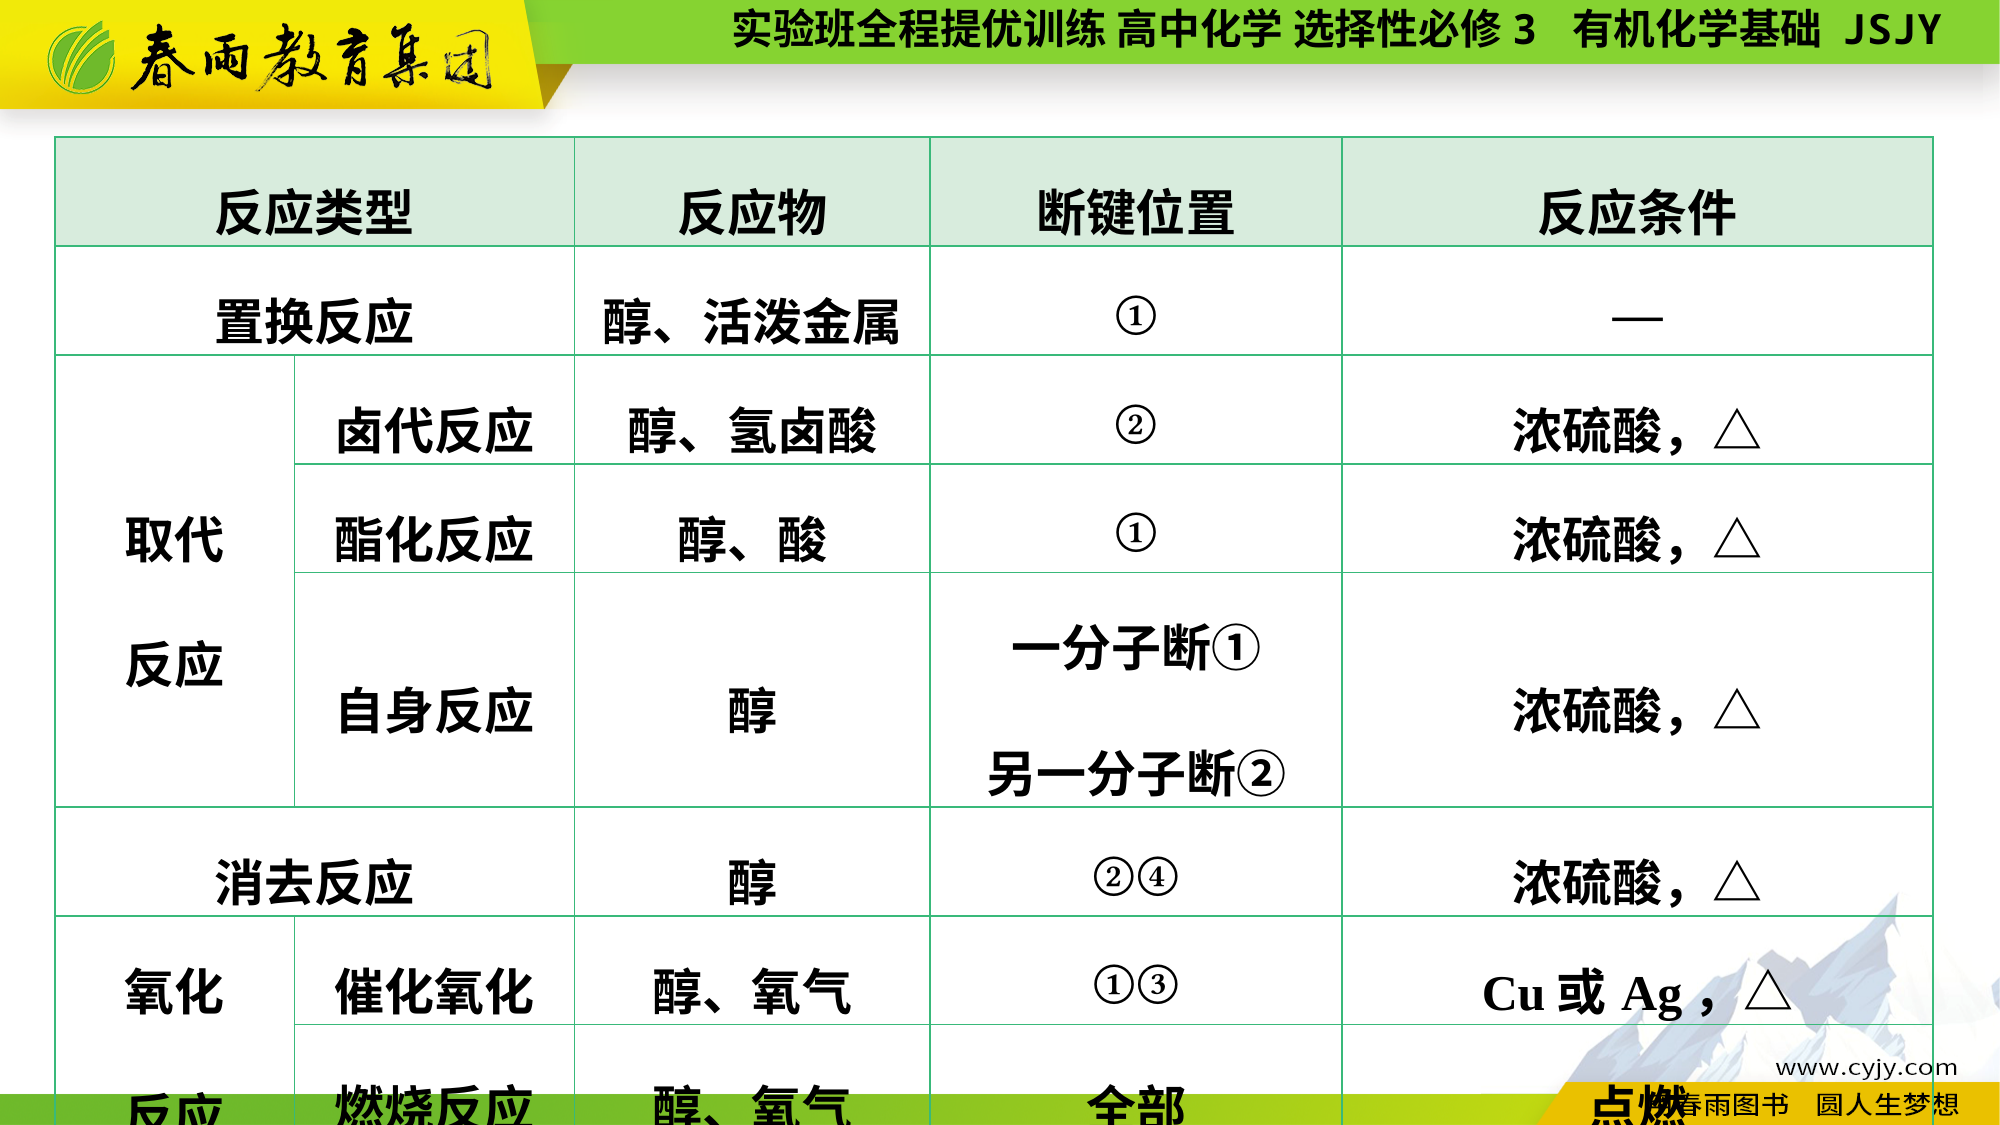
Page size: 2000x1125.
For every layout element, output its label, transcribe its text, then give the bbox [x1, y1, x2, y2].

table_header 反应条件 [1343, 138, 1932, 245]
table_cell 全部 [931, 1025, 1341, 1125]
table_cell 催化氧化 [295, 917, 574, 1024]
table_cell 醇 [575, 573, 929, 806]
table_header 断键位置 [931, 138, 1341, 245]
table_header 反应类型 [56, 138, 574, 245]
table_cell 醇、氧气 [575, 1025, 929, 1125]
table_cell 醇、氢卤酸 [575, 356, 929, 463]
table_cell 自身反应 [295, 573, 574, 806]
table_cell 置换反应 [56, 247, 574, 354]
table_cell ①③ [931, 917, 1341, 1024]
picture [0, 0, 2000, 1125]
table_cell 醇、氧气 [575, 917, 929, 1024]
table_cell 点燃 [1343, 1025, 1932, 1125]
table_cell 浓硫酸，△ [1343, 465, 1932, 572]
table_cell ②④ [931, 808, 1341, 915]
table_cell 酯化反应 [295, 465, 574, 572]
table_cell Cu或Ag，△ [1343, 917, 1932, 1024]
table_cell 浓硫酸，△ [1343, 808, 1932, 915]
table_cell 醇 [575, 808, 929, 915]
table_cell ② [931, 356, 1341, 463]
table_cell 浓硫酸，△ [1343, 356, 1932, 463]
table_cell 醇、活泼金属 [575, 247, 929, 354]
table_cell 浓硫酸，△ [1343, 573, 1932, 806]
table_header 反应物 [575, 138, 929, 245]
table_cell 消去反应 [56, 808, 574, 915]
table_cell 醇、酸 [575, 465, 929, 572]
table_cell — [1343, 247, 1932, 354]
table_cell ① [931, 465, 1341, 572]
table_cell 卤代反应 [295, 356, 574, 463]
table_cell ① [931, 247, 1341, 354]
table_cell 燃烧反应 [295, 1025, 574, 1125]
table_cell 氧化 反应 [56, 917, 294, 1125]
table_cell 一分子断① 另一分子断② [931, 573, 1341, 806]
table_cell 取代 反应 [56, 356, 294, 806]
